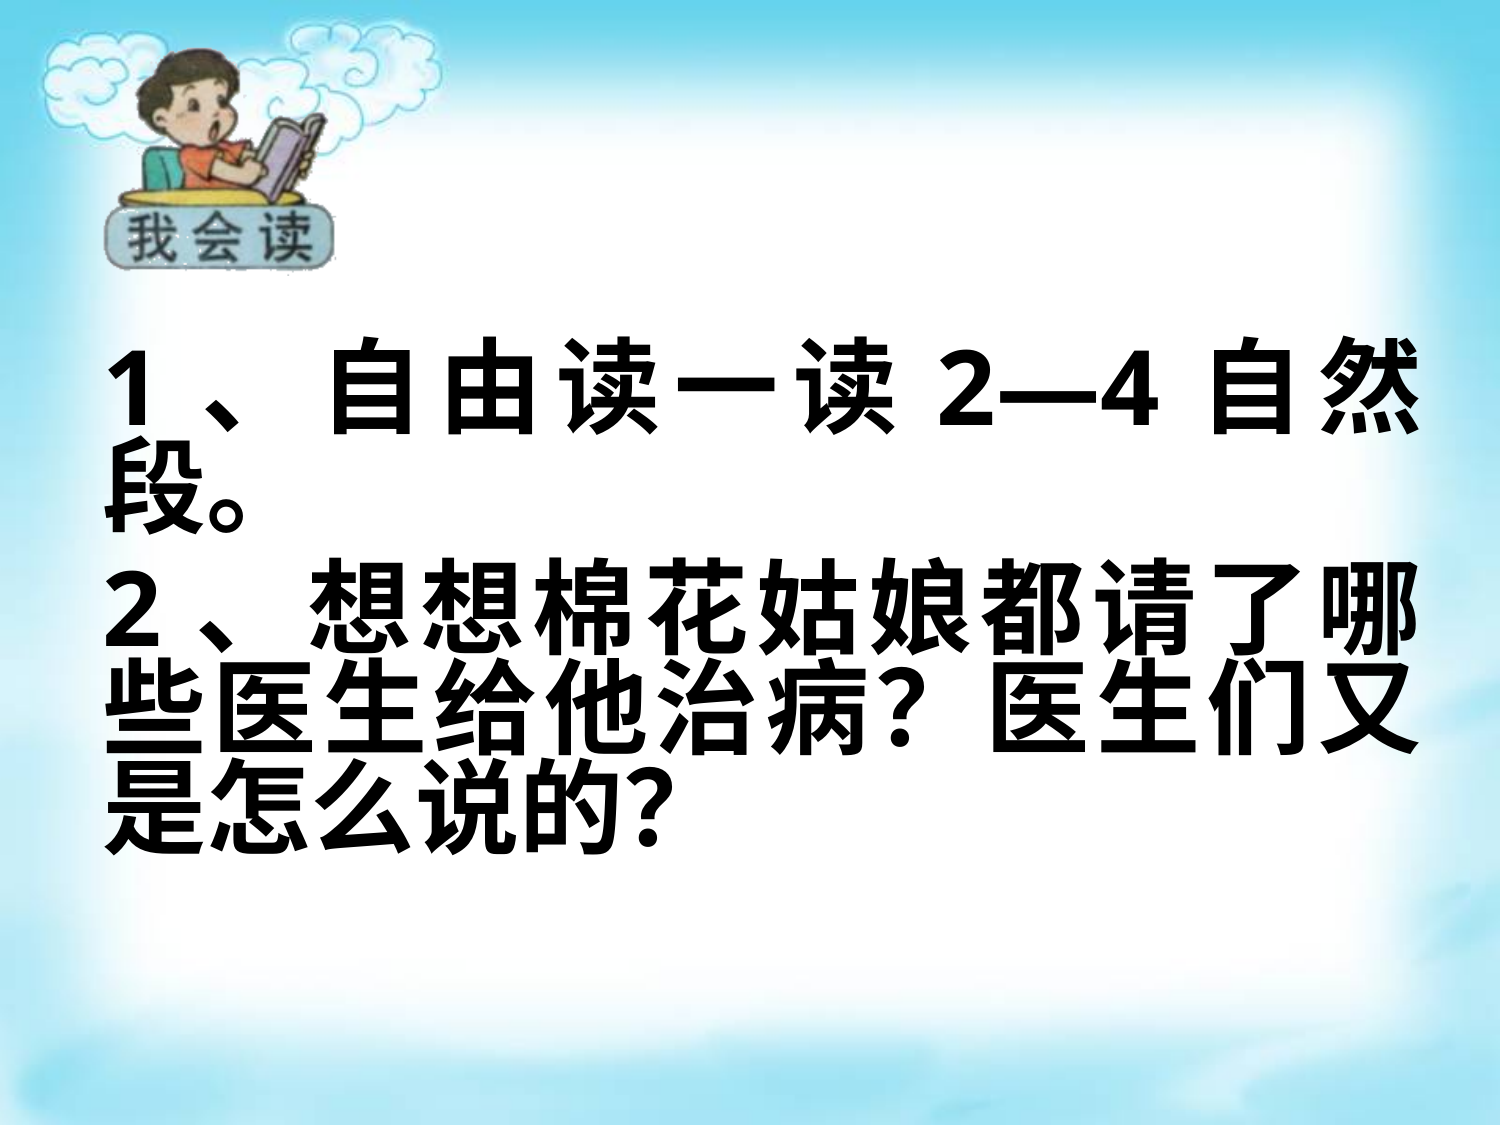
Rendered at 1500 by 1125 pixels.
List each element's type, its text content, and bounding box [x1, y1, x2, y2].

list 1、自由读一读2—4自然段。 2、想想棉花姑娘都请了哪些医生给他治病？医生们又是怎么说的？ [87, 137, 1438, 881]
picture [0, 0, 1500, 1125]
